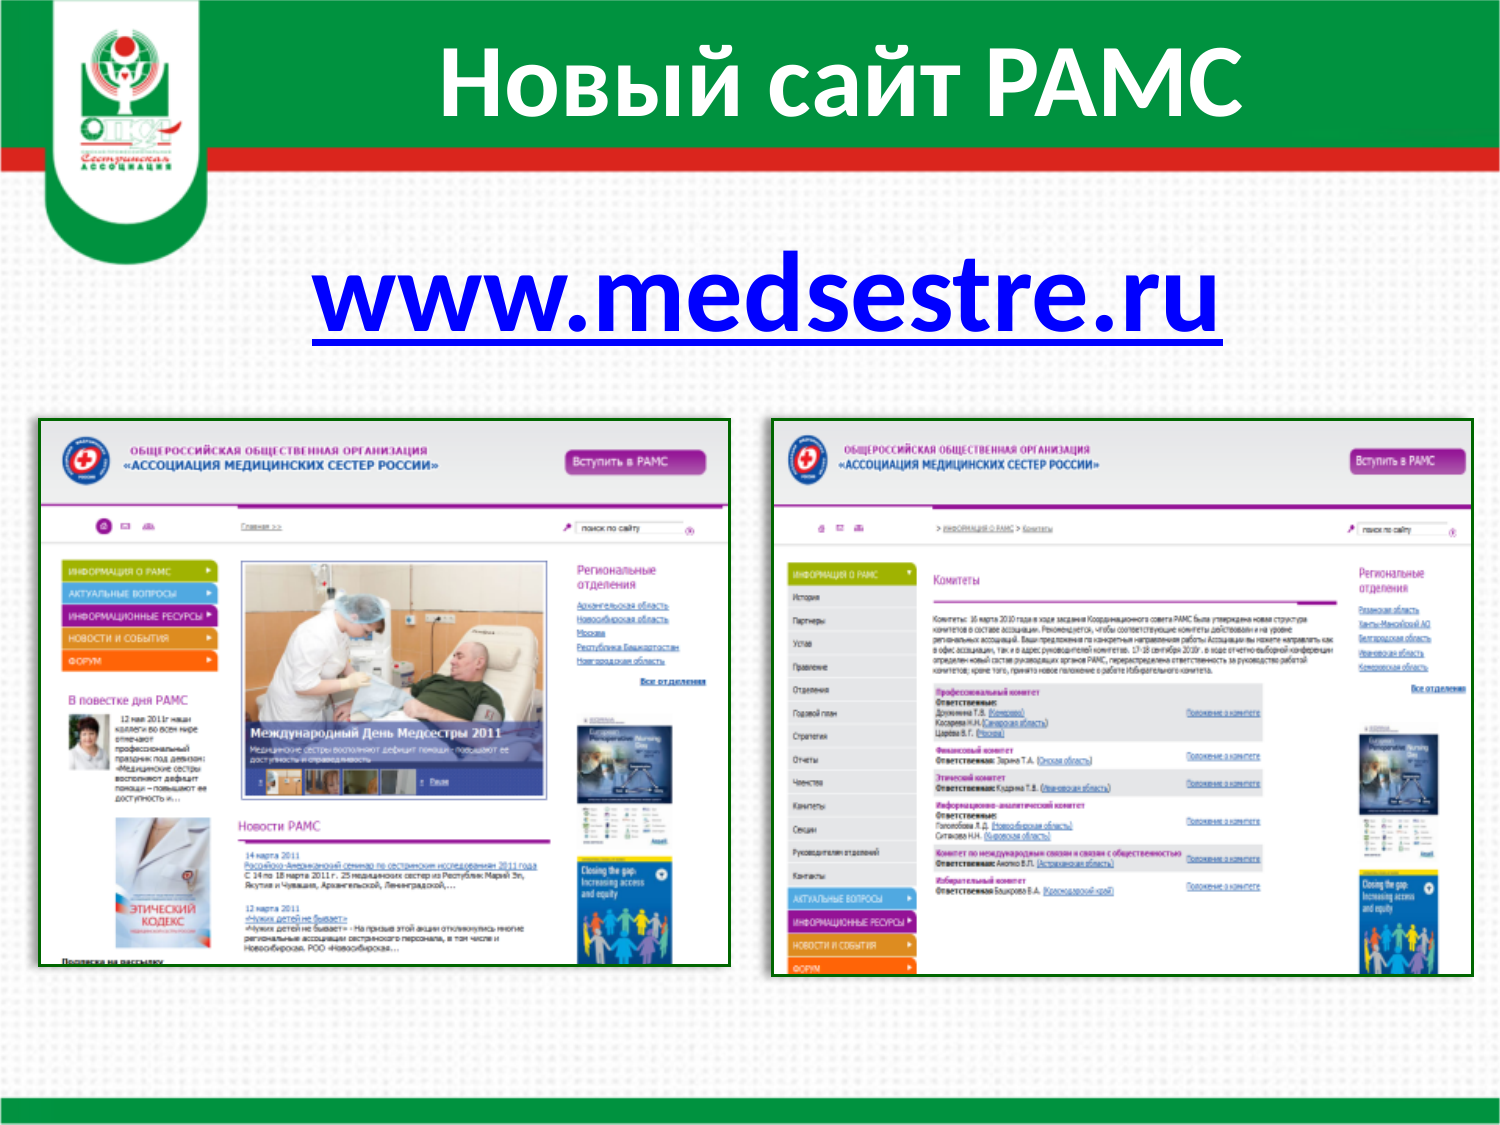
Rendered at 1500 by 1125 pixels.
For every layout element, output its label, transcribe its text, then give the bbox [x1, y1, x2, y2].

picture [0, 0, 1500, 1125]
text_box Новый сайт РАМС [183, 18, 1500, 147]
text_box www.medsestre.ru [242, 196, 1294, 363]
